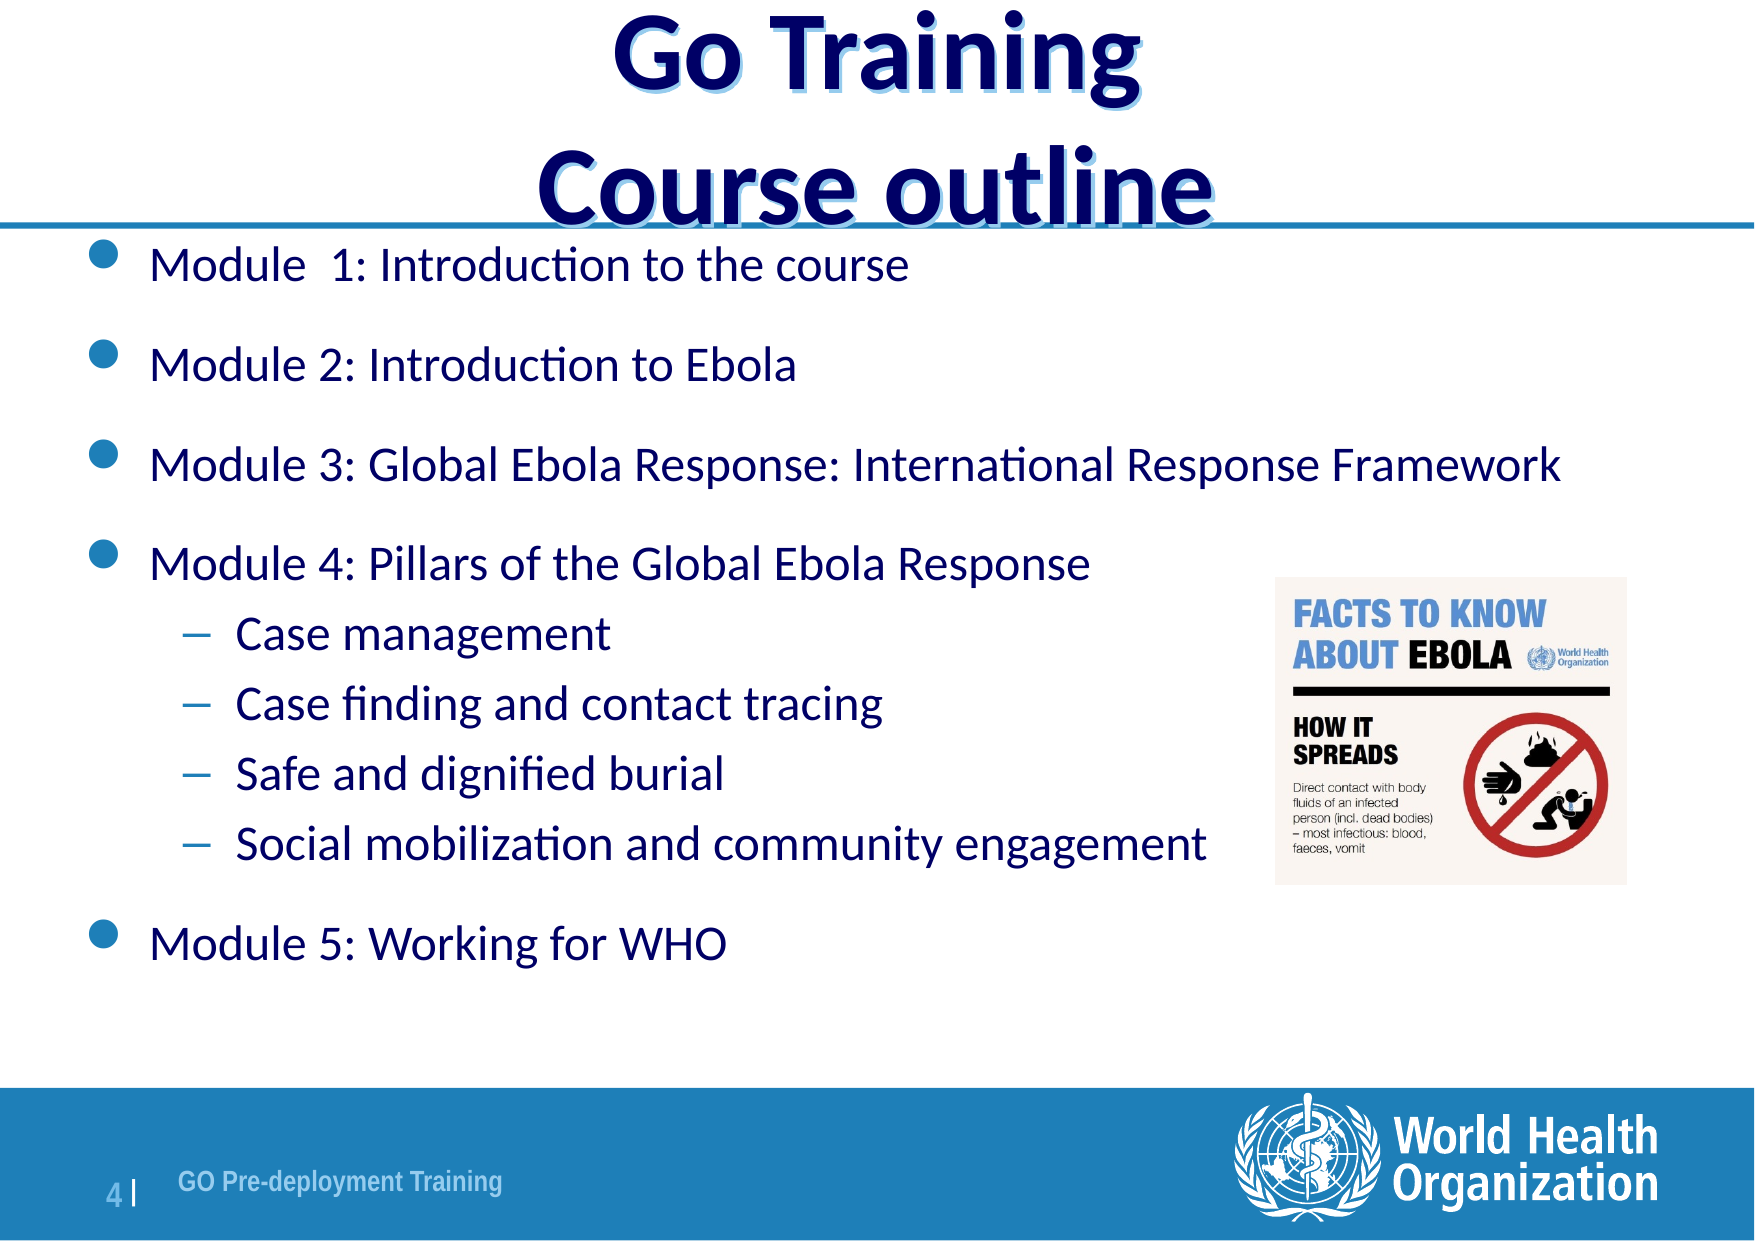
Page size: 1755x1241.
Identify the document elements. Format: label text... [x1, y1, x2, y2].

title Go Training Course outline [0, 0, 1755, 224]
picture [1274, 577, 1627, 885]
list Module 1: Introduction to the course Module 2: Introduction to Ebola Module 3: Global Ebola Response: International Response Framework Module 4: Pillars of the Global Ebola Response Case management Case finding and contact tracing Safe and dignified burial Social mobilization and community engagement Module 5: Working for WHO [84, 230, 1676, 1066]
